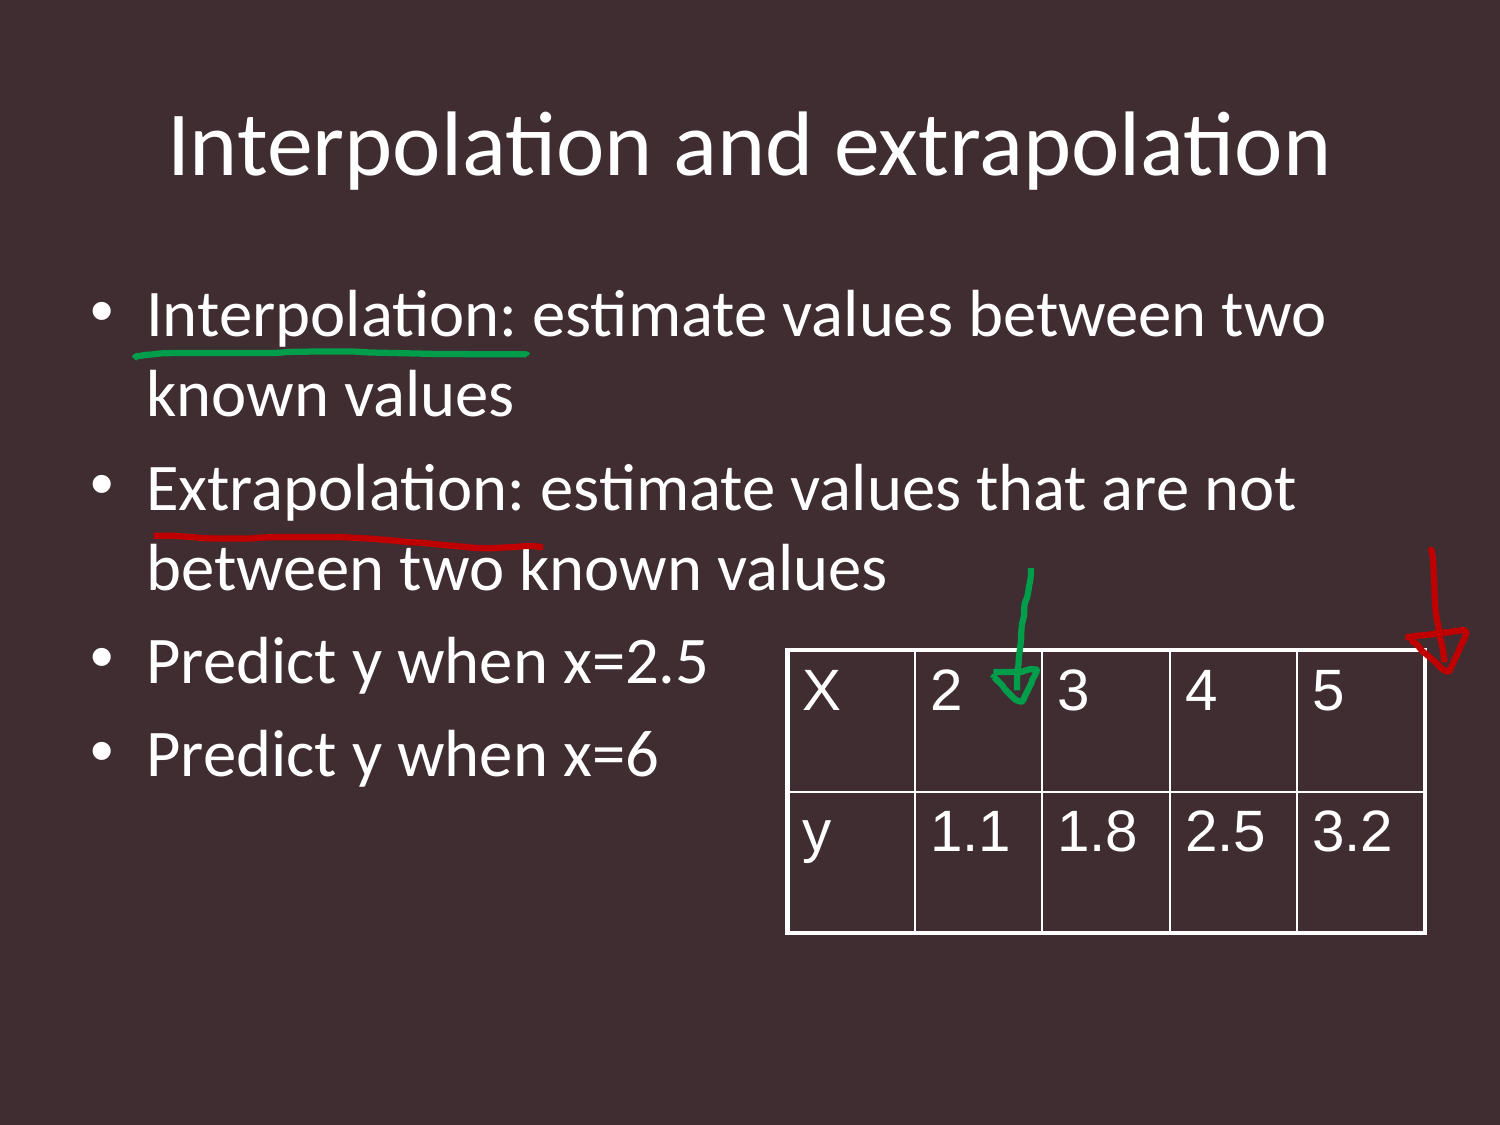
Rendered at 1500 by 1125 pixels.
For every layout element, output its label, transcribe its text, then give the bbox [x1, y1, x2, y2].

table_header 3 [1043, 652, 1169, 791]
text_box [133, 350, 529, 360]
text_box [1405, 629, 1468, 673]
table_cell 3.2 [1298, 793, 1423, 931]
table_cell y [790, 793, 914, 931]
title Interpolation and extrapolation [75, 45, 1425, 233]
text_box [153, 535, 544, 550]
table_header 2 [916, 652, 1041, 791]
table_cell 2.5 [1171, 793, 1296, 931]
table_header X [790, 652, 914, 791]
table_cell 1.8 [1043, 793, 1169, 931]
table_header 4 [1171, 652, 1296, 791]
text_box [1016, 568, 1032, 671]
text_box [1430, 549, 1442, 632]
table_header 5 [1298, 652, 1423, 791]
table_cell 1.1 [916, 793, 1041, 931]
list Interpolation: estimate values between two known values Extrapolation: estimate values that are not between two known values Predict y when x=2.5 Predict y when x=6 [75, 262, 1425, 1005]
text_box [992, 668, 1038, 703]
